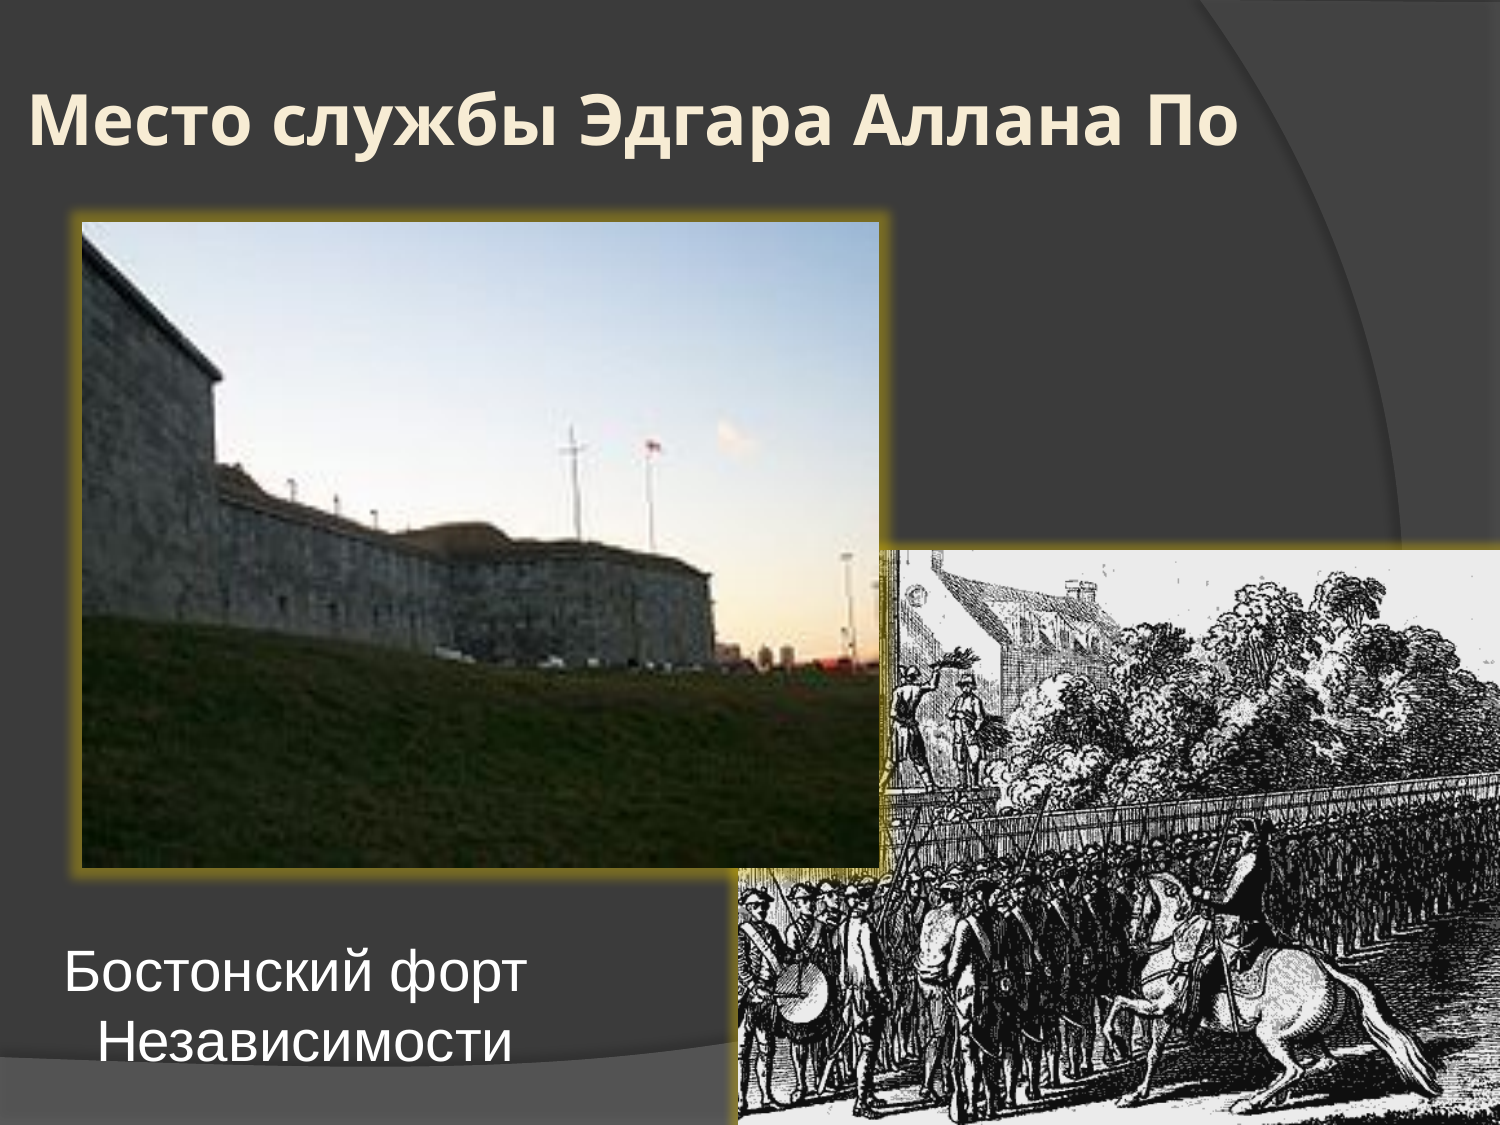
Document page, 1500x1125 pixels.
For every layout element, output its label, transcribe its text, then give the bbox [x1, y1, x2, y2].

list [81, 222, 880, 868]
text_box Бостонский форт Независимости [0, 925, 730, 1081]
picture [737, 550, 1500, 1125]
title Место службы Эдгара Аллана По [0, 46, 1289, 188]
